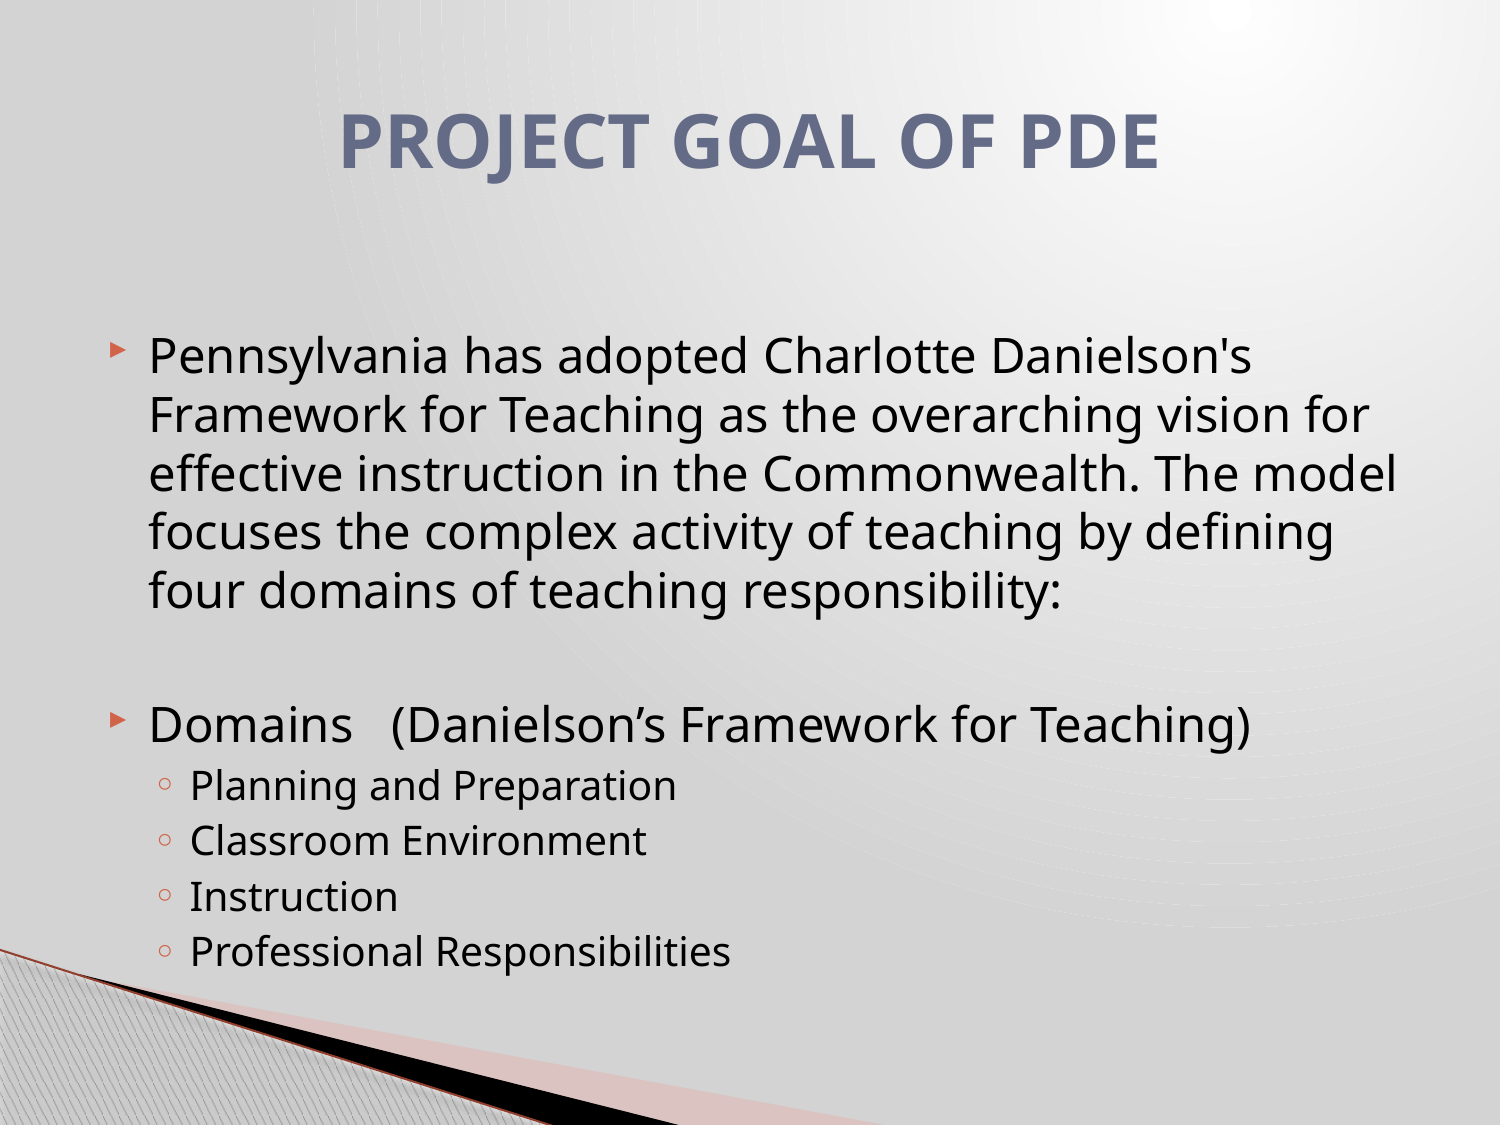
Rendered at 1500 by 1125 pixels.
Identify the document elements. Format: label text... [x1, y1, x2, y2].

list Pennsylvania has adopted Charlotte Danielson's Framework for Teaching as the overarching vision for effective instruction in the Commonwealth. The model focuses the complex activity of teaching by defining four domains of teaching responsibility: Domains (Danielson’s Framework for Teaching) Planning and Preparation Classroom Environment Instruction Professional Responsibilities [75, 243, 1425, 986]
title PROJECT GOAL OF PDE [75, 45, 1425, 233]
